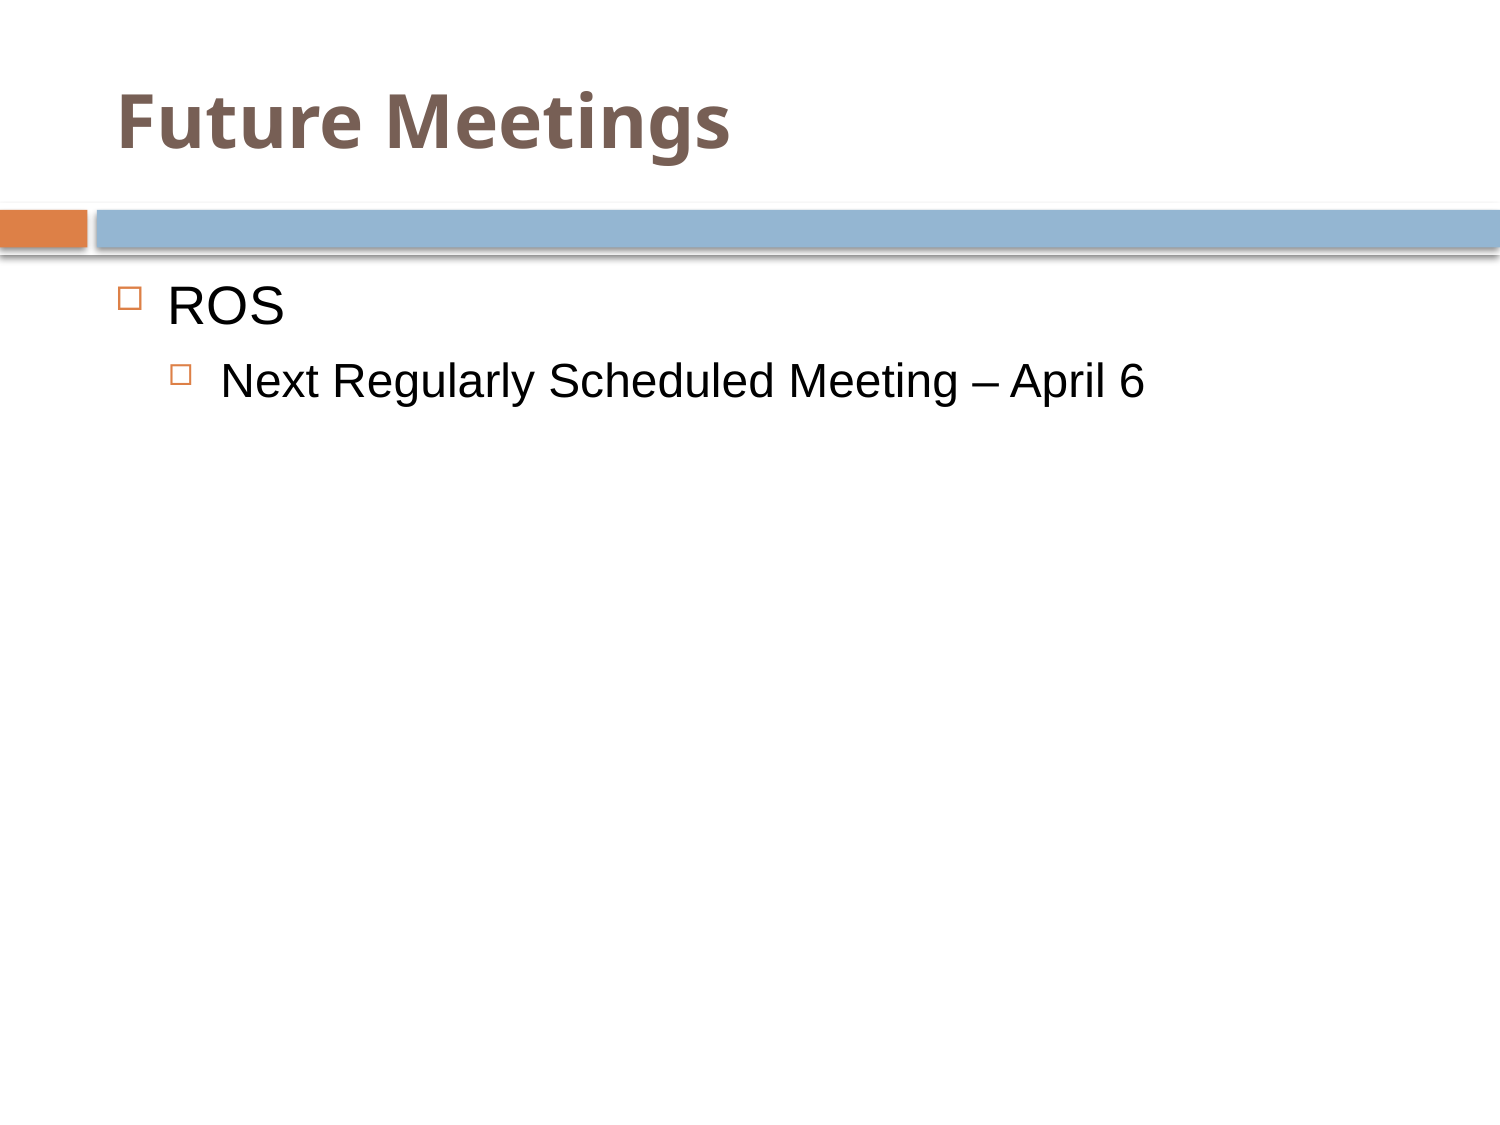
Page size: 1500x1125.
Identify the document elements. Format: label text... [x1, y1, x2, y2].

list ROS Next Regularly Scheduled Meeting – April 6 [100, 262, 1439, 1001]
title Future Meetings [100, 37, 1439, 201]
